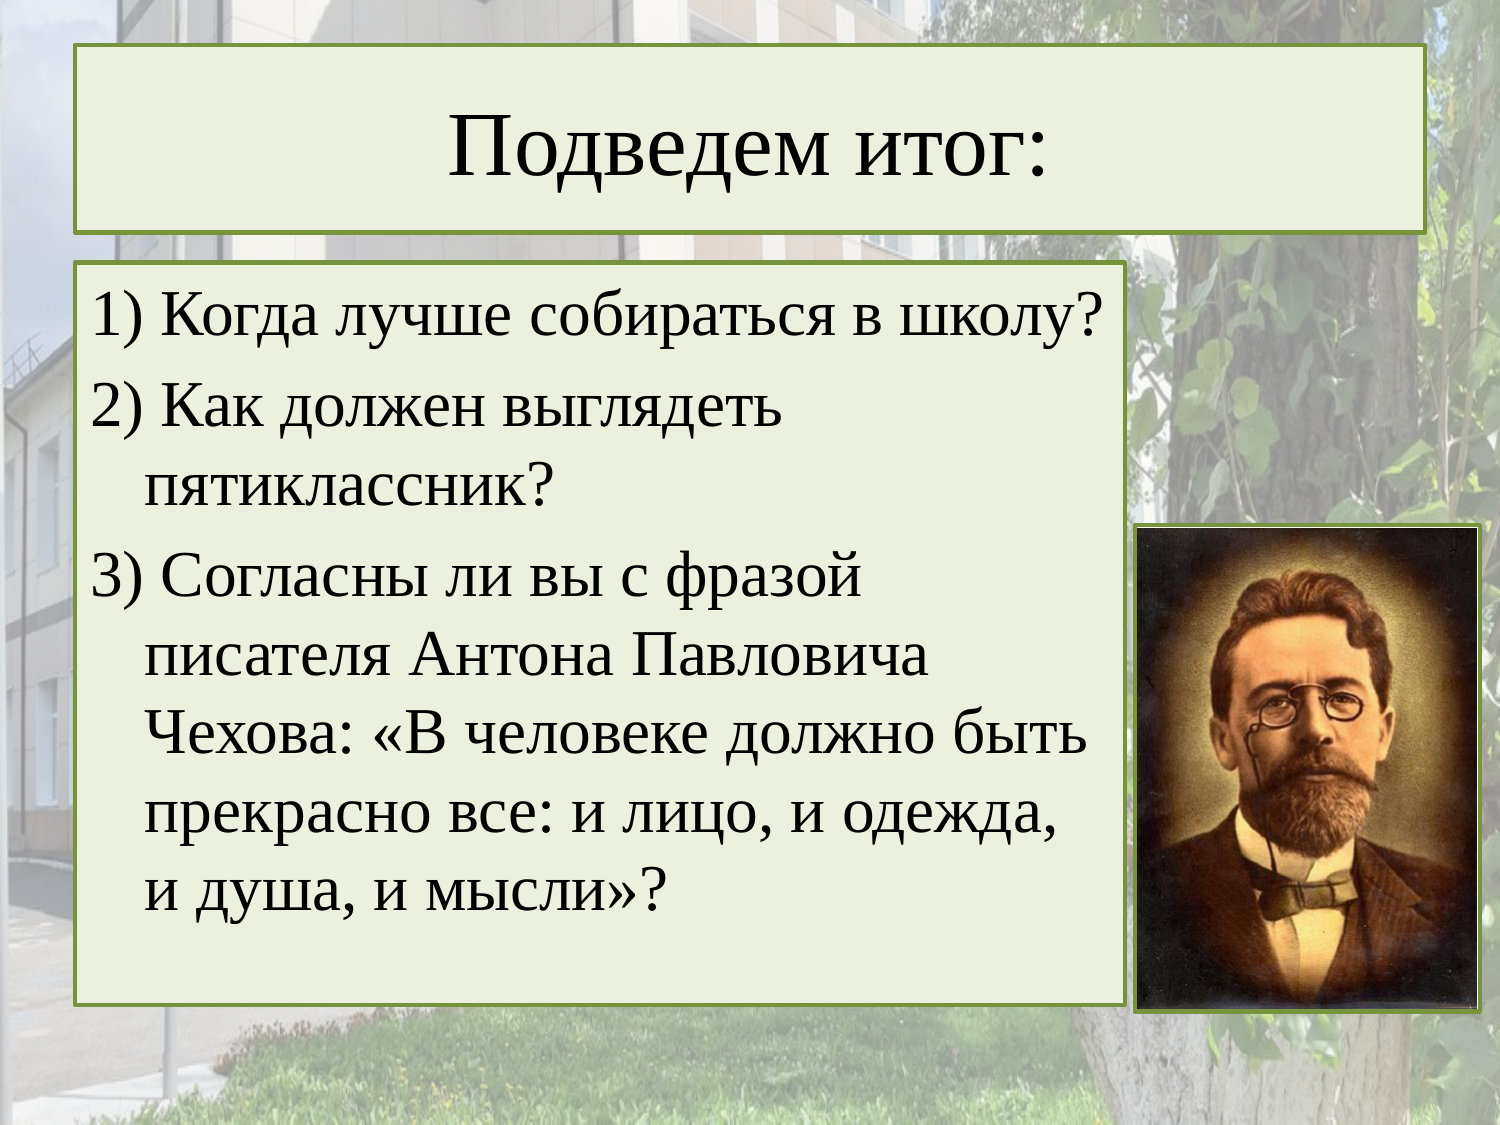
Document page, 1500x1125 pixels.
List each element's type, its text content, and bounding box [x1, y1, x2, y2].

title Подведем итог: [75, 45, 1425, 233]
picture [1136, 527, 1478, 1010]
list 1) Когда лучше собираться в школу? 2) Как должен выглядеть пятиклассник? 3) Согласны ли вы с фразой писателя Антона Павловича Чехова: «В человеке должно быть прекрасно все: и лицо, и одежда, и душа, и мысли»? [75, 262, 1125, 1005]
